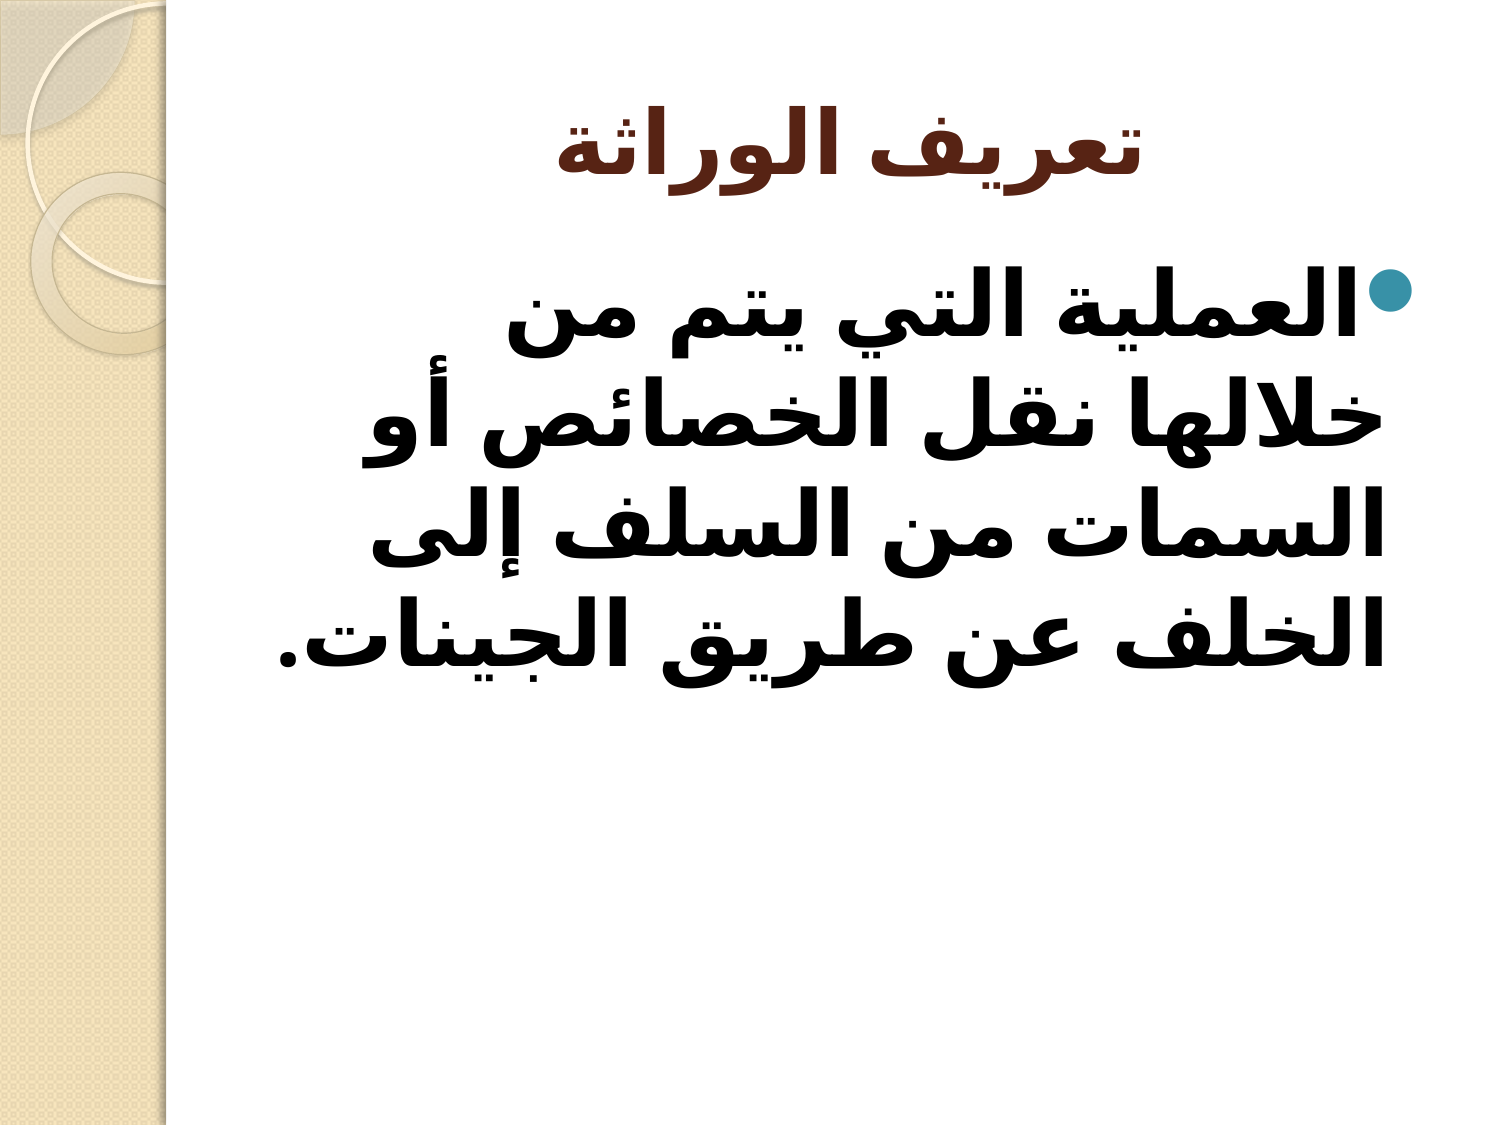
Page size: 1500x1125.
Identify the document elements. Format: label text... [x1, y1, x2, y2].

title تعريف الوراثة [235, 45, 1466, 233]
list العملية التي يتم من خلالها نقل الخصائص أو السمات من السلف إلى الخلف عن طريق الجينات. [235, 237, 1466, 1025]
